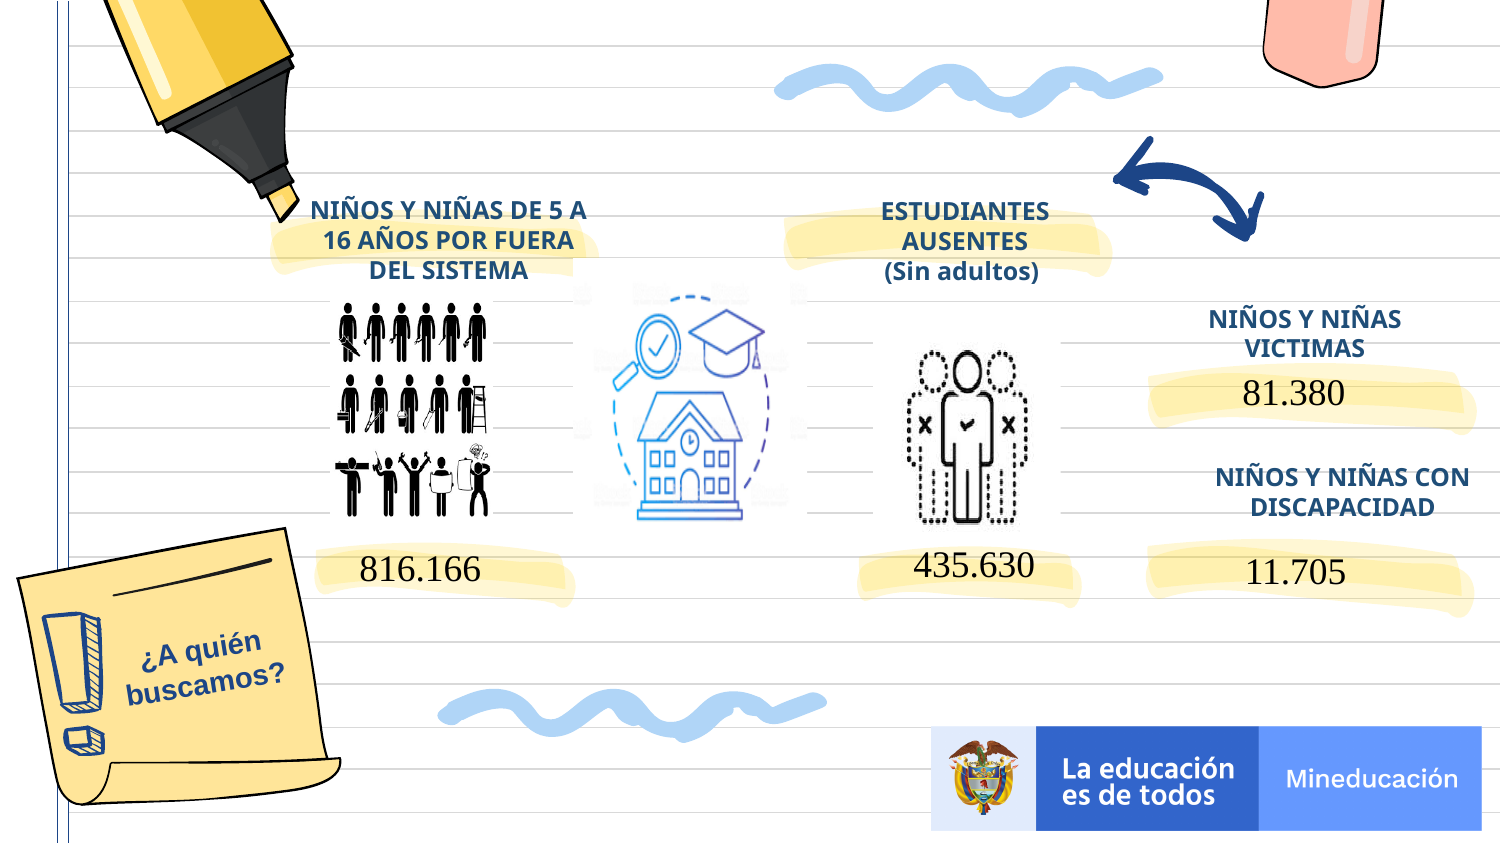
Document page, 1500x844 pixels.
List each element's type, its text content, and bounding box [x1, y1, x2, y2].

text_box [330, 258, 1062, 541]
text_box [46, 606, 119, 758]
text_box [7, 0, 407, 176]
text_box NIÑOS Y NIÑAS DE 5 A 16 AÑOS POR FUERA DEL SISTEMA [291, 181, 606, 255]
text_box 435.630 [842, 549, 848, 584]
text_box NIÑOS Y NIÑAS VICTIMAS [1147, 274, 1463, 351]
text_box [1141, 352, 1479, 449]
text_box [777, 194, 1114, 291]
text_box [769, 64, 1170, 118]
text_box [853, 537, 1083, 620]
text_box NIÑOS Y NIÑAS CON DISCAPACIDAD [1185, 433, 1500, 550]
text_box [33, 545, 327, 808]
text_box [1139, 528, 1477, 626]
picture [930, 725, 1483, 832]
text_box 435.630 [1087, 541, 1097, 584]
text_box [1112, 135, 1265, 242]
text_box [309, 533, 577, 616]
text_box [263, 198, 601, 296]
text_box ESTUDIANTES AUSENTES (Sin adultos) [808, 182, 1123, 299]
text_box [433, 689, 833, 743]
